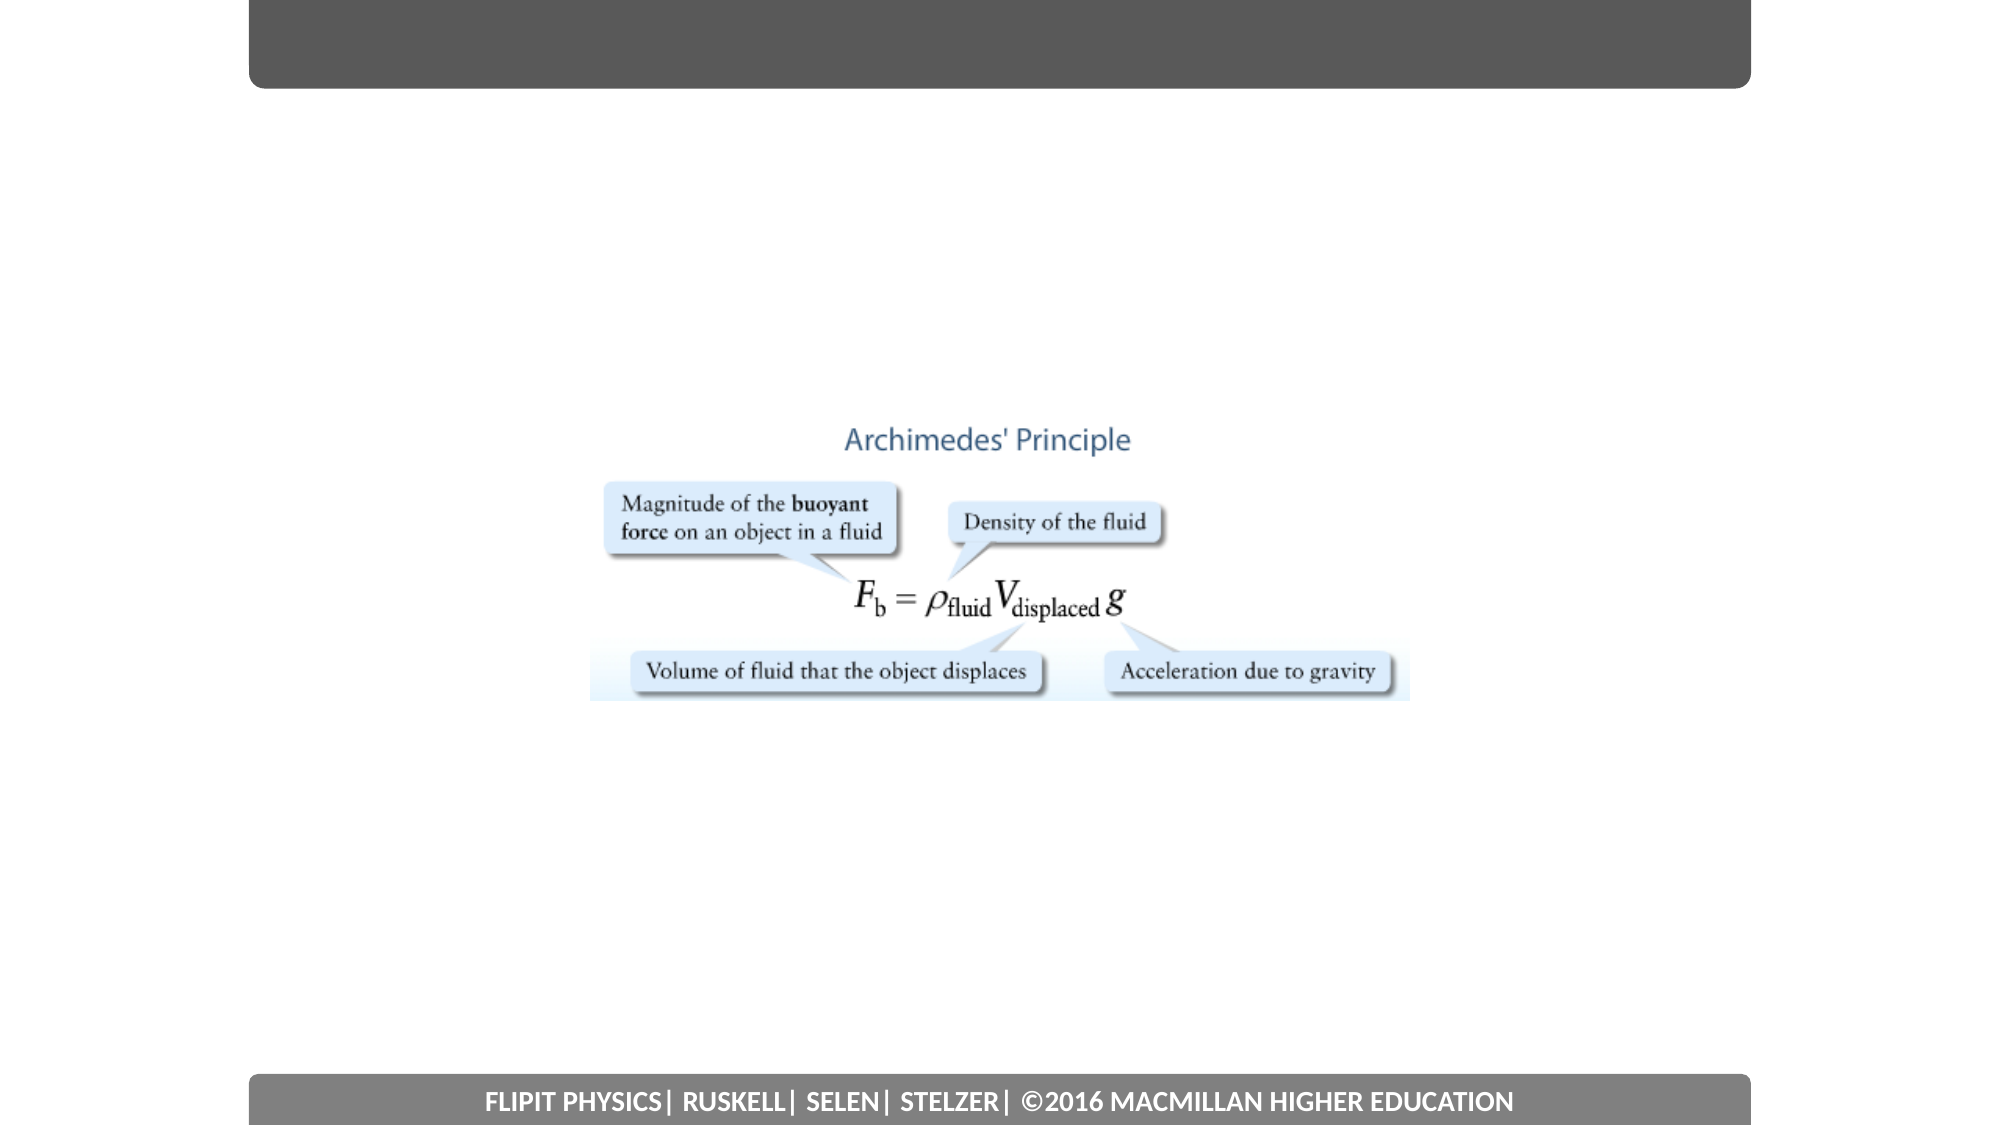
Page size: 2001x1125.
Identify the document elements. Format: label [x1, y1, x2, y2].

text_box [249, 1074, 1750, 1125]
picture [590, 424, 1410, 701]
text_box [248, 0, 1752, 89]
